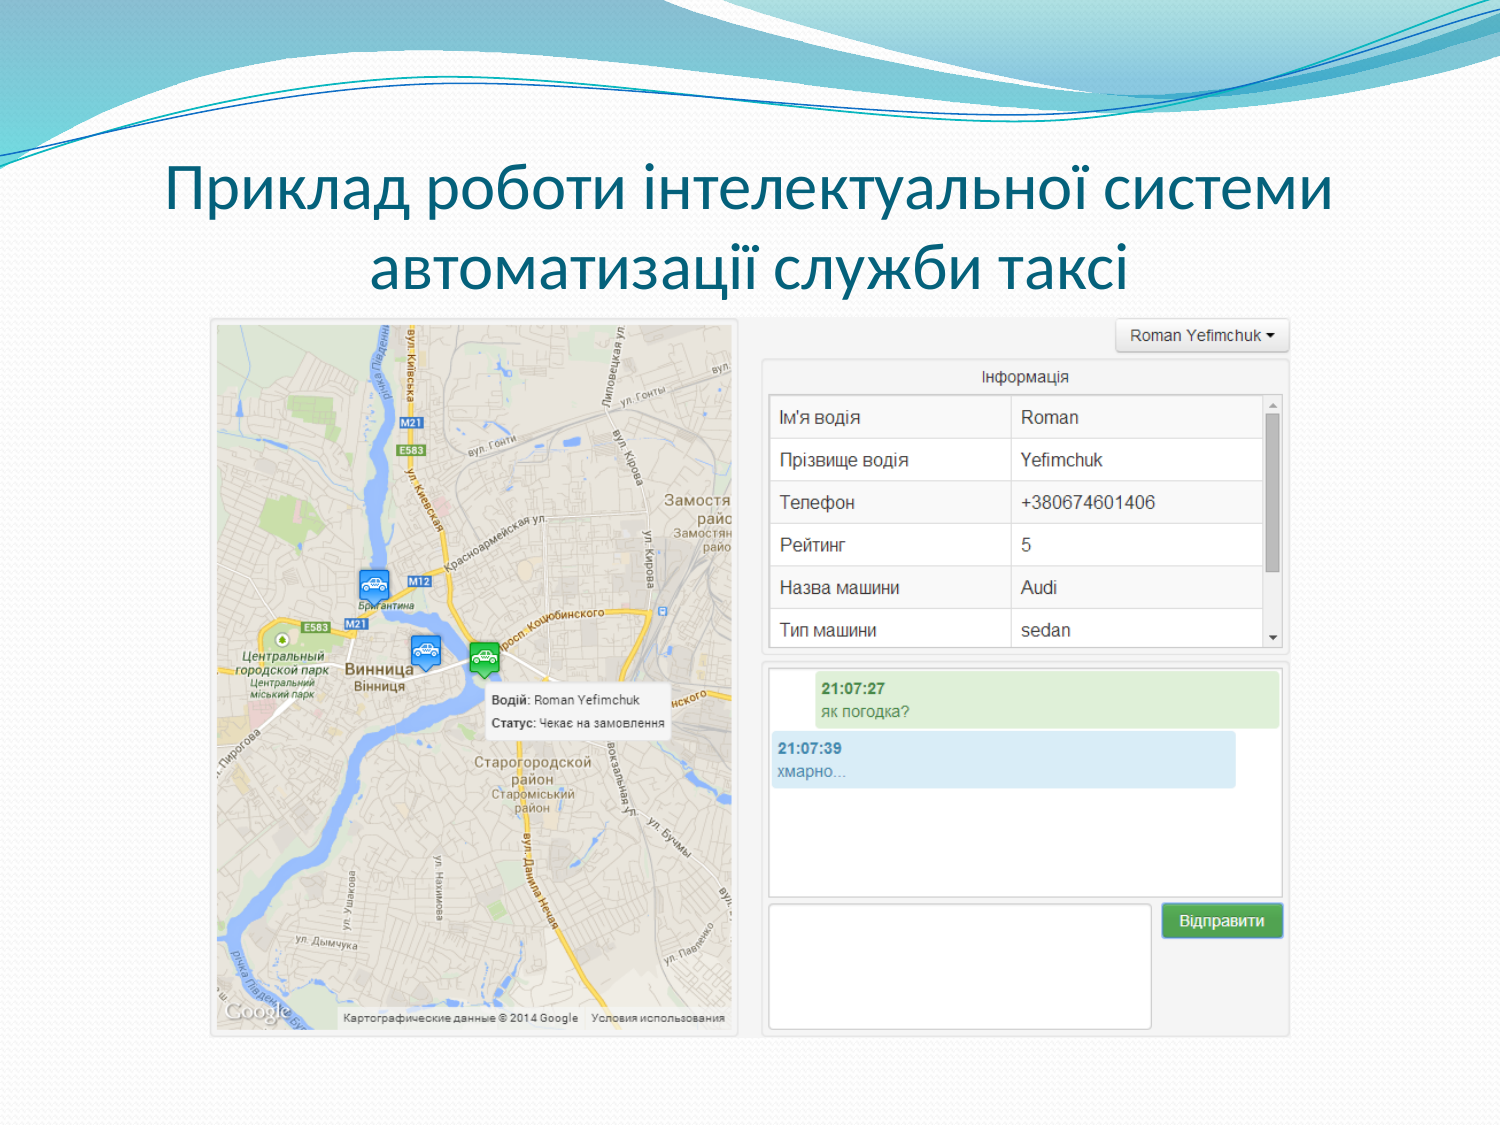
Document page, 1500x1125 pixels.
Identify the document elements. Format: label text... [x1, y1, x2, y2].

title Приклад роботи інтелектуальної системи автоматизації служби таксі [75, 115, 1425, 303]
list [208, 317, 1292, 1038]
